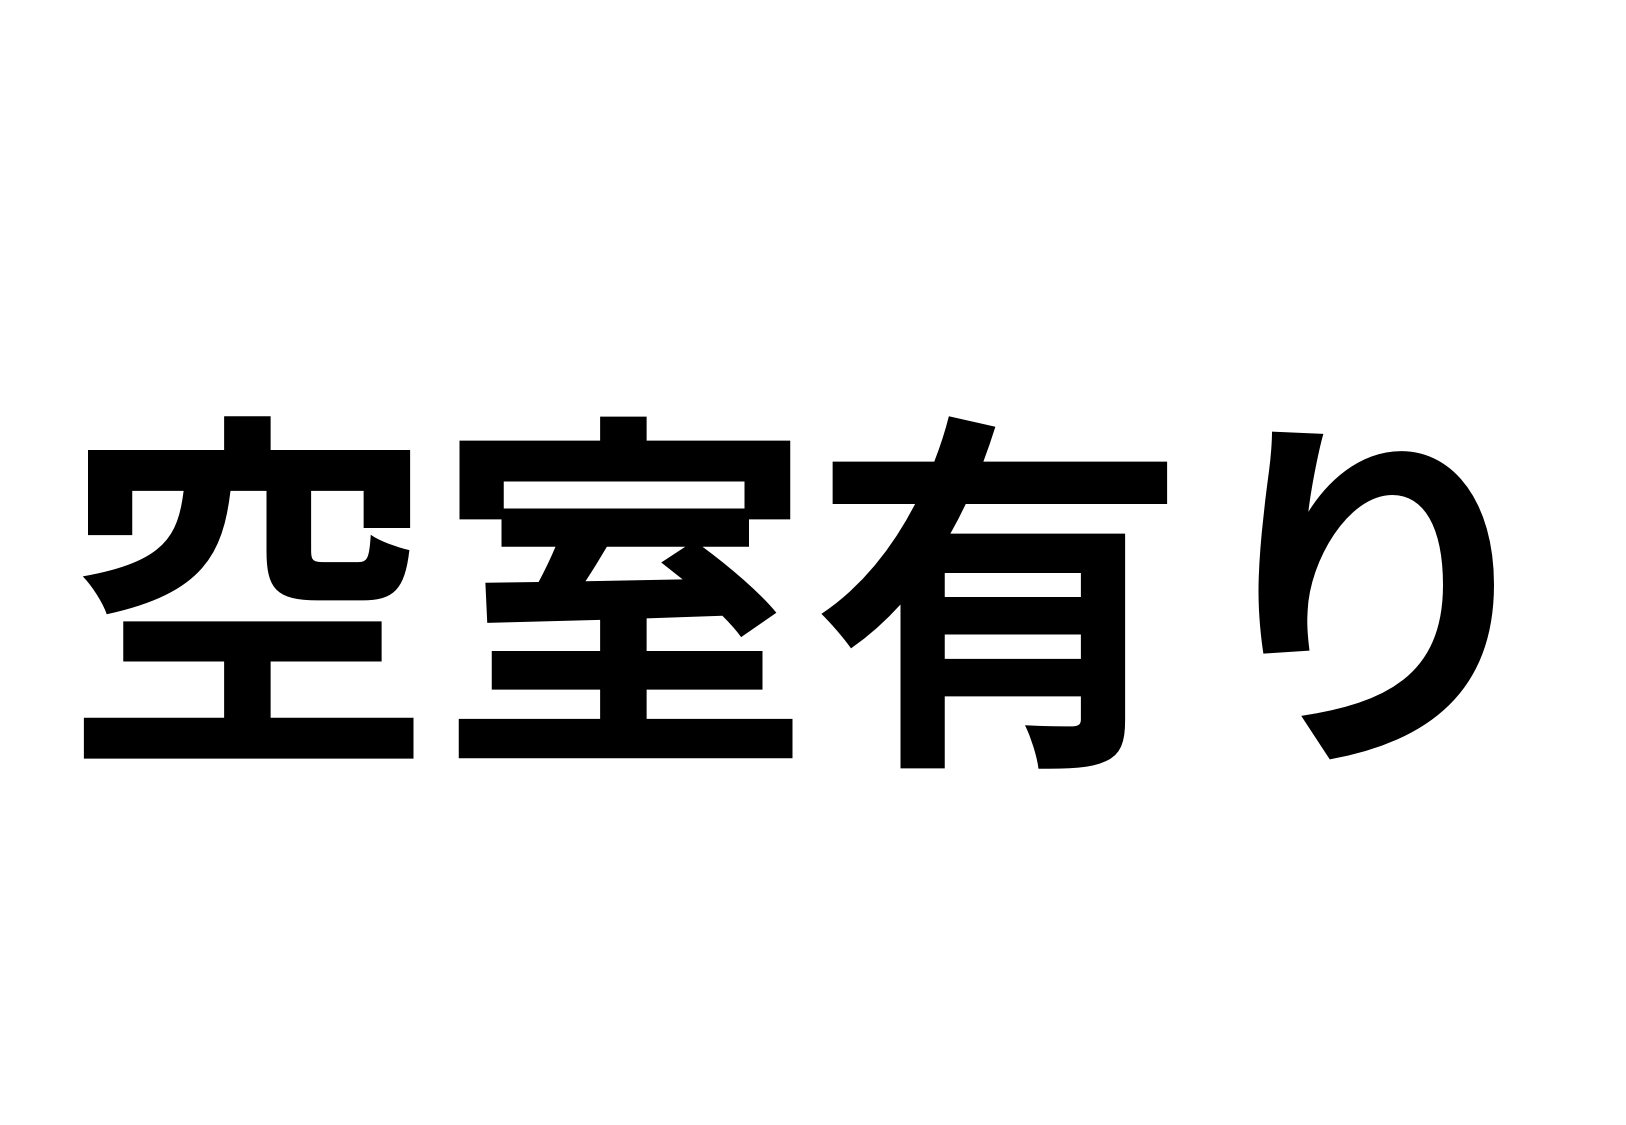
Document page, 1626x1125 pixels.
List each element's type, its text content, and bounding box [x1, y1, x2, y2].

text_box 空室有り [0, 353, 1625, 818]
